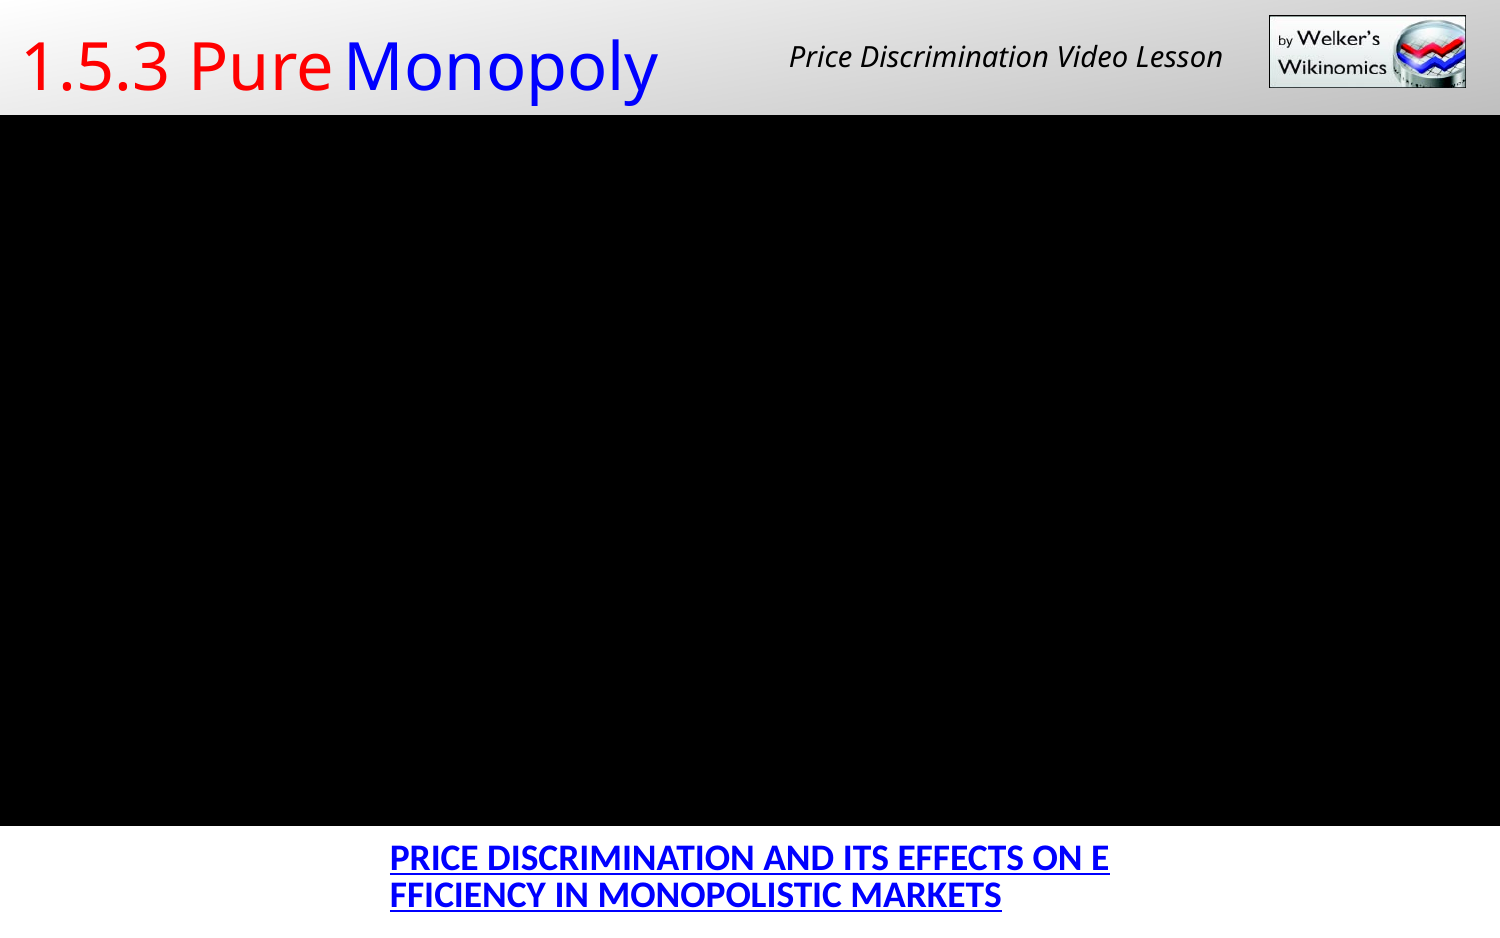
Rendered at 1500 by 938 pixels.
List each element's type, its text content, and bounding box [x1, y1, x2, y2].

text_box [0, 0, 1500, 113]
text_box PRICE DISCRIMINATION AND ITS EFFECTS ON EFFICIENCY IN MONOPOLISTIC MARKETS [374, 836, 1125, 885]
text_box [0, 114, 1500, 828]
